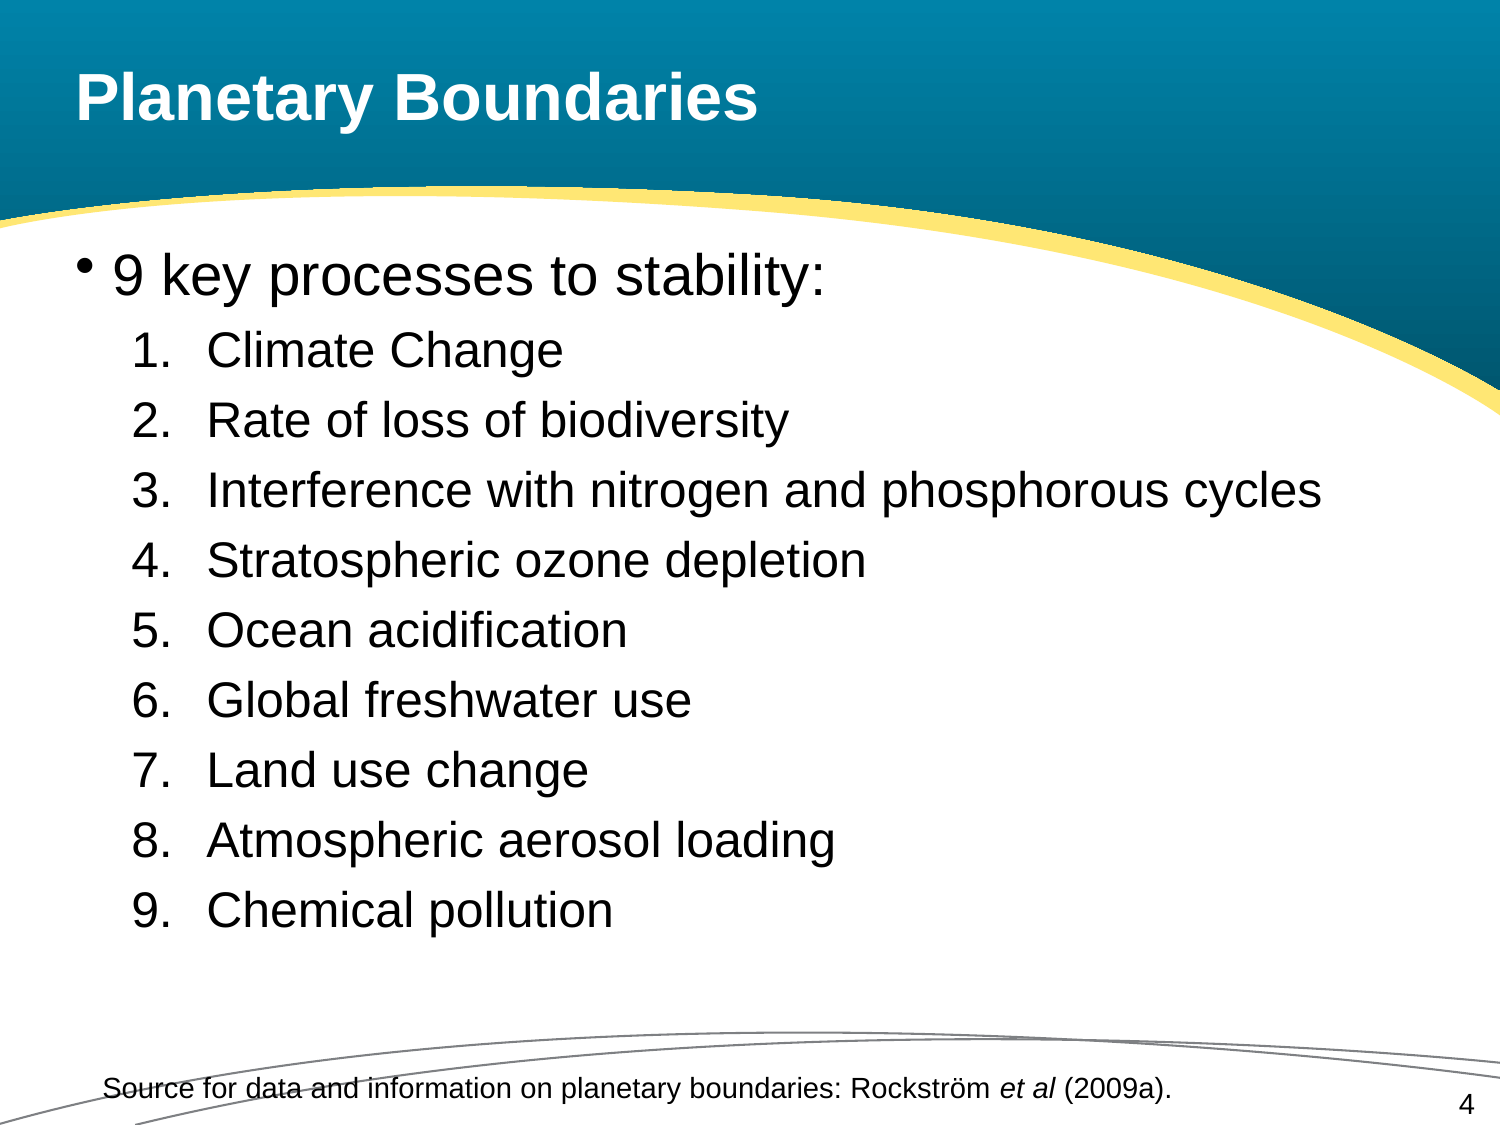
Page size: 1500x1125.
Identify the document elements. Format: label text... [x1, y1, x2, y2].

slide_number 4 [1124, 1084, 1476, 1113]
text_box Source for data and information on planetary boundaries: Rockström et al (2009a). [87, 1061, 1263, 1112]
title Planetary Boundaries [74, 0, 1476, 188]
list 9 key processes to stability: Climate Change Rate of loss of biodiversity Interference with nitrogen and phosphorous cycles Stratospheric ozone depletion Ocean acidification Global freshwater use Land use change Atmospheric aerosol loading Chemical pollution [74, 237, 1476, 1026]
